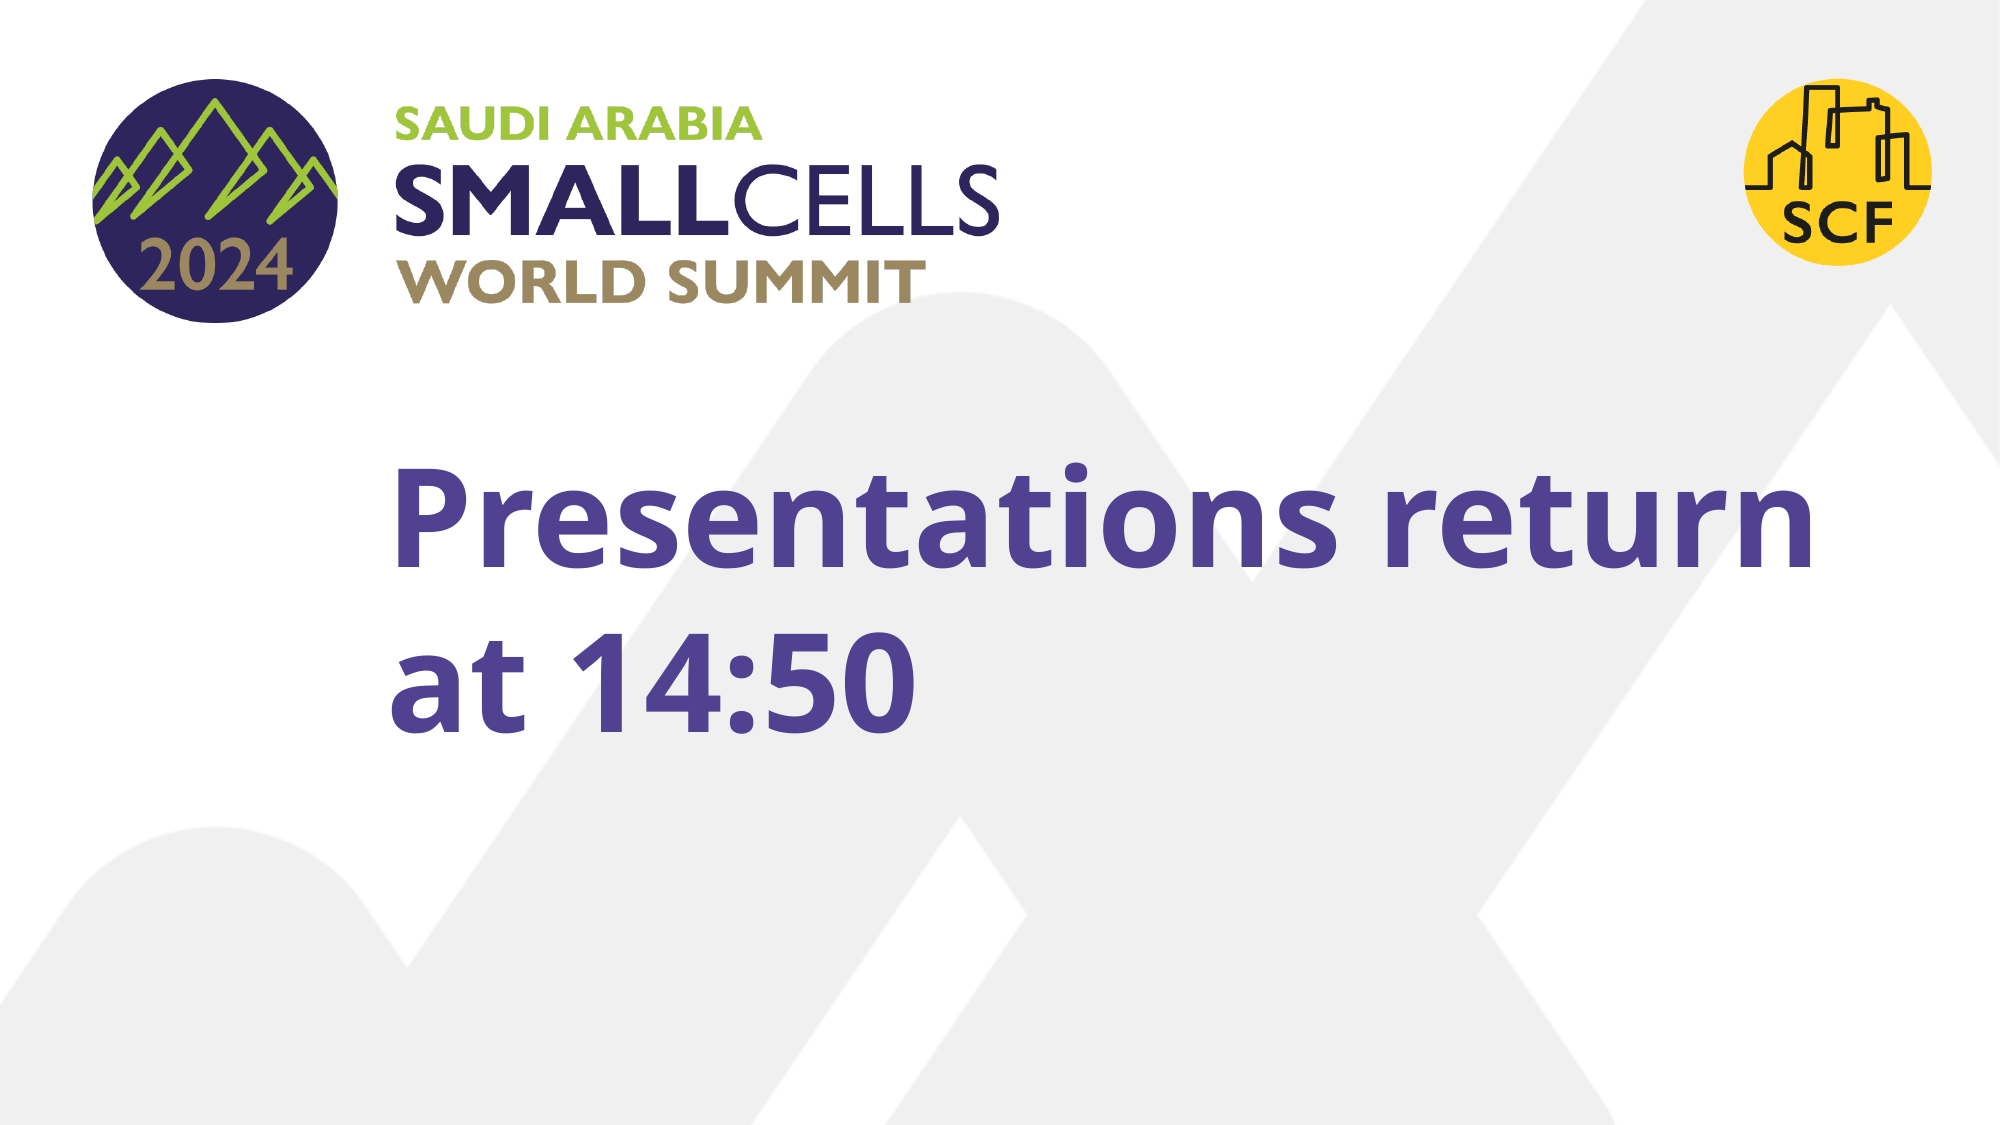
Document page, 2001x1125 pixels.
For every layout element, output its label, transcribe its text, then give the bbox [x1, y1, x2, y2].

title Presentations return at 14:50 [386, 429, 1836, 764]
picture [0, 0, 2000, 1125]
